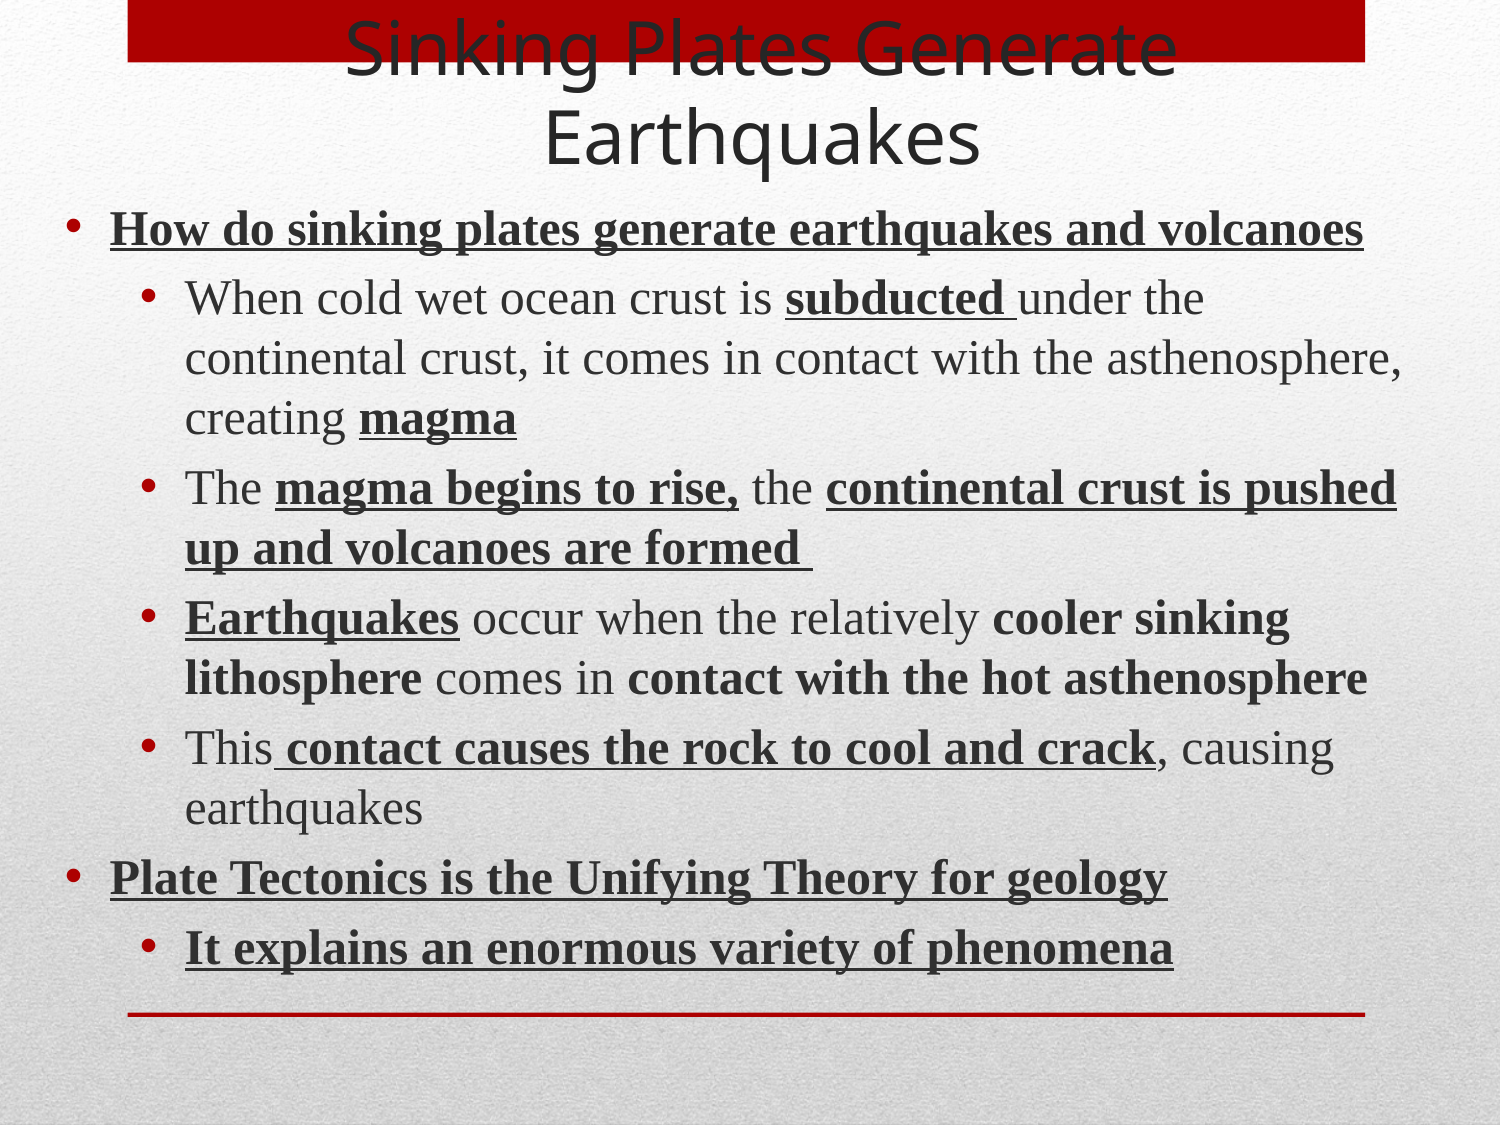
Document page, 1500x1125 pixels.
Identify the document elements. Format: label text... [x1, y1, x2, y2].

text_box How do sinking plates generate earthquakes and volcanoes When cold wet ocean crust is subducted under the continental crust, it comes in contact with the asthenosphere, creating magma The magma begins to rise, the continental crust is pushed up and volcanoes are formed Earthquakes occur when the relatively cooler sinking lithosphere comes in contact with the hot asthenosphere This contact causes the rock to cool and crack, causing earthquakes Plate Tectonics is the Unifying Theory for geology It explains an enormous variety of phenomena [50, 187, 1438, 1053]
text_box Sinking Plates Generate Earthquakes [137, 0, 1388, 187]
